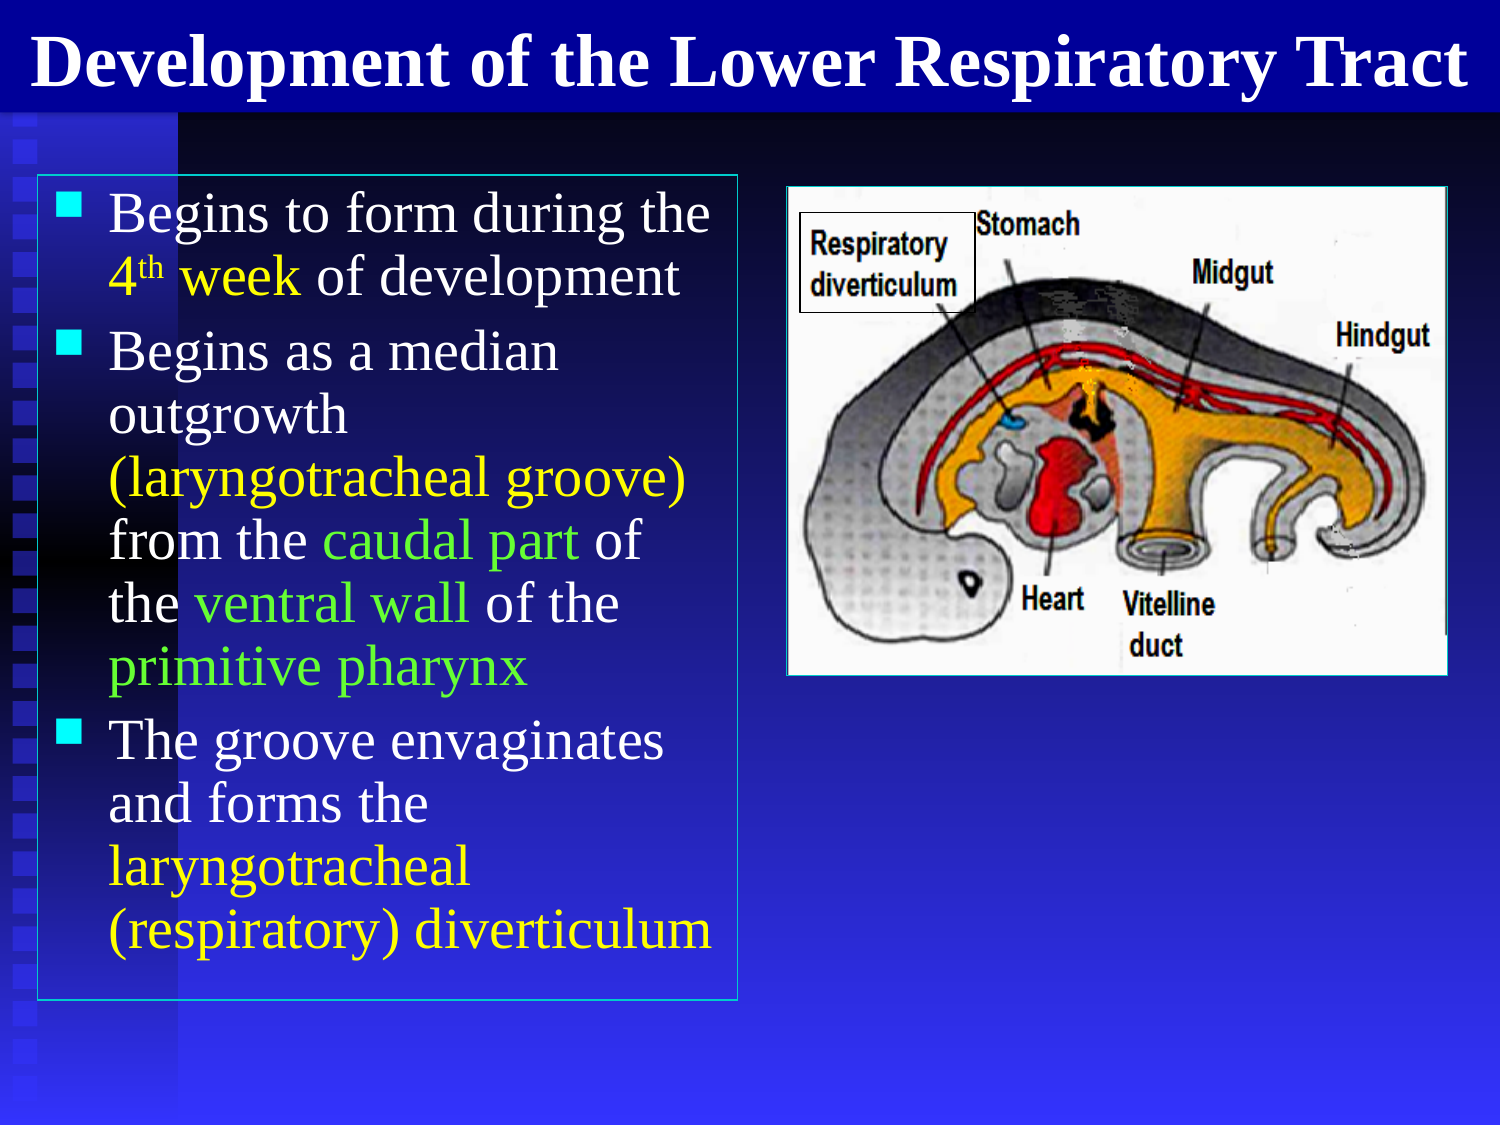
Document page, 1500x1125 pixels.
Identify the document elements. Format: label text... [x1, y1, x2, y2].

list Begins to form during the 4th week of development Begins as a median outgrowth (laryngotracheal groove) from the caudal part of the ventral wall of the primitive pharynx The groove envaginates and forms the laryngotracheal (respiratory) diverticulum [37, 174, 738, 1001]
title Development of the Lower Respiratory Tract [0, 0, 1500, 113]
picture [787, 187, 1448, 676]
